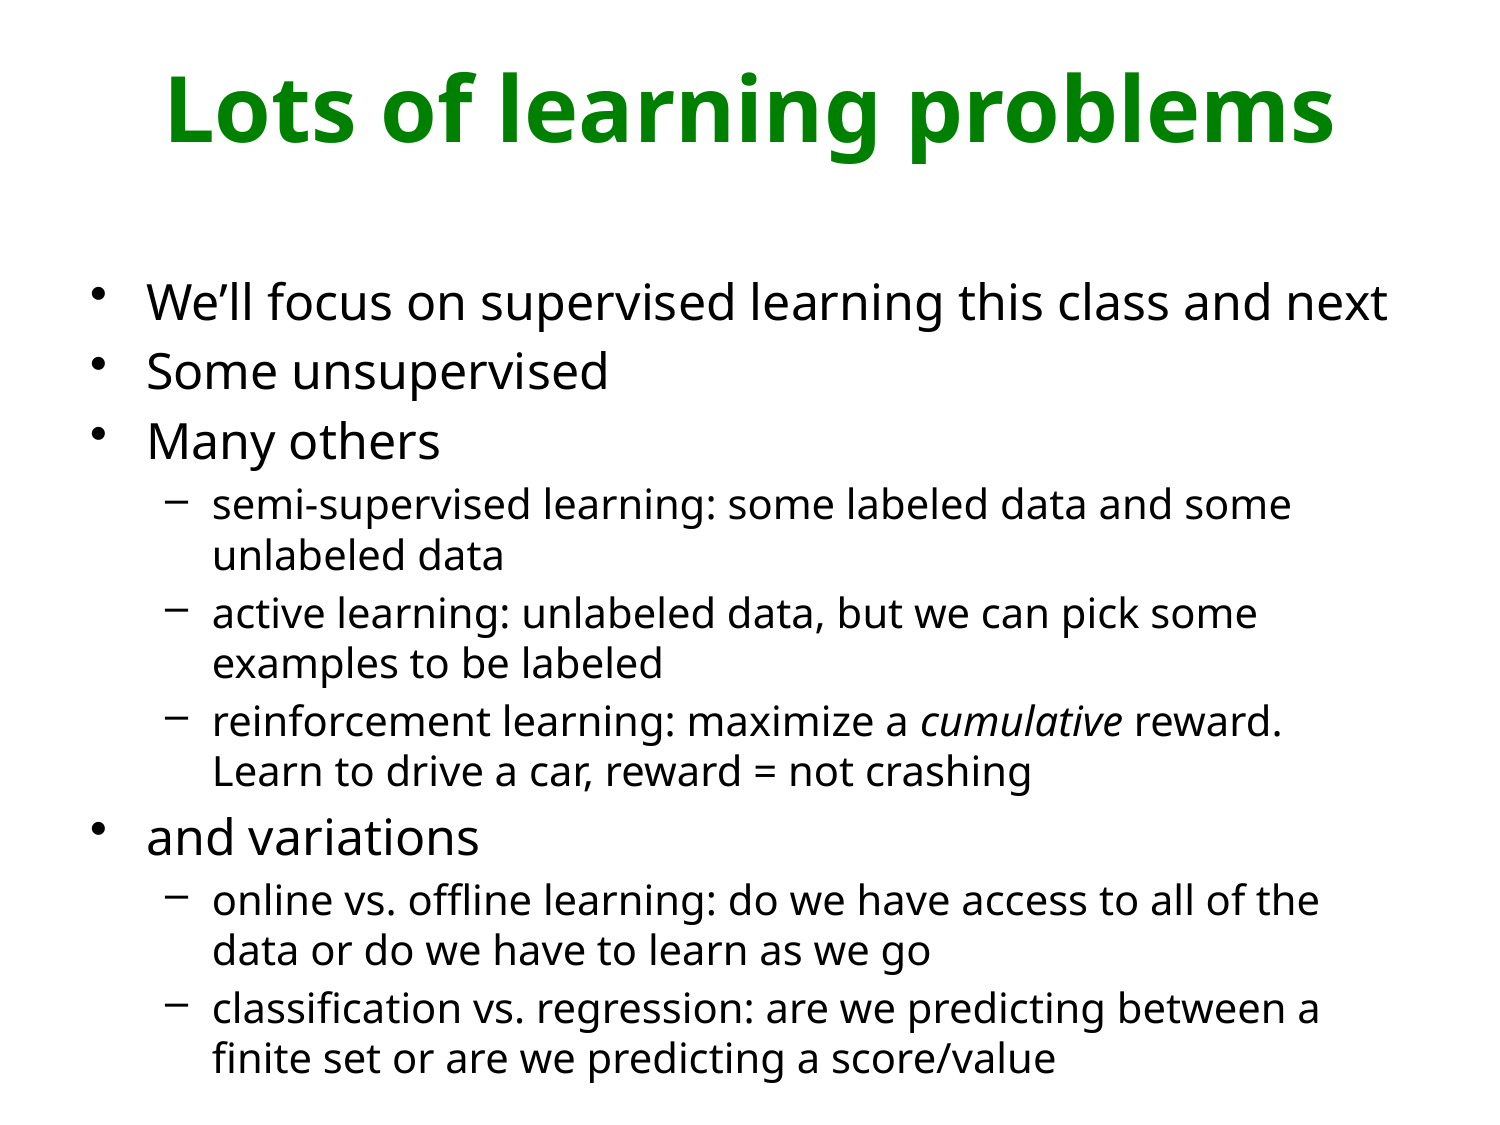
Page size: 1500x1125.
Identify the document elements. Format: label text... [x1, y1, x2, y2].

title Lots of learning problems [74, 12, 1426, 201]
list We’ll focus on supervised learning this class and next Some unsupervised Many others semi-supervised learning: some labeled data and some unlabeled data active learning: unlabeled data, but we can pick some examples to be labeled reinforcement learning: maximize a cumulative reward. Learn to drive a car, reward = not crashing and variations online vs. offline learning: do we have access to all of the data or do we have to learn as we go classification vs. regression: are we predicting between a finite set or are we predicting a score/value [74, 262, 1426, 1006]
